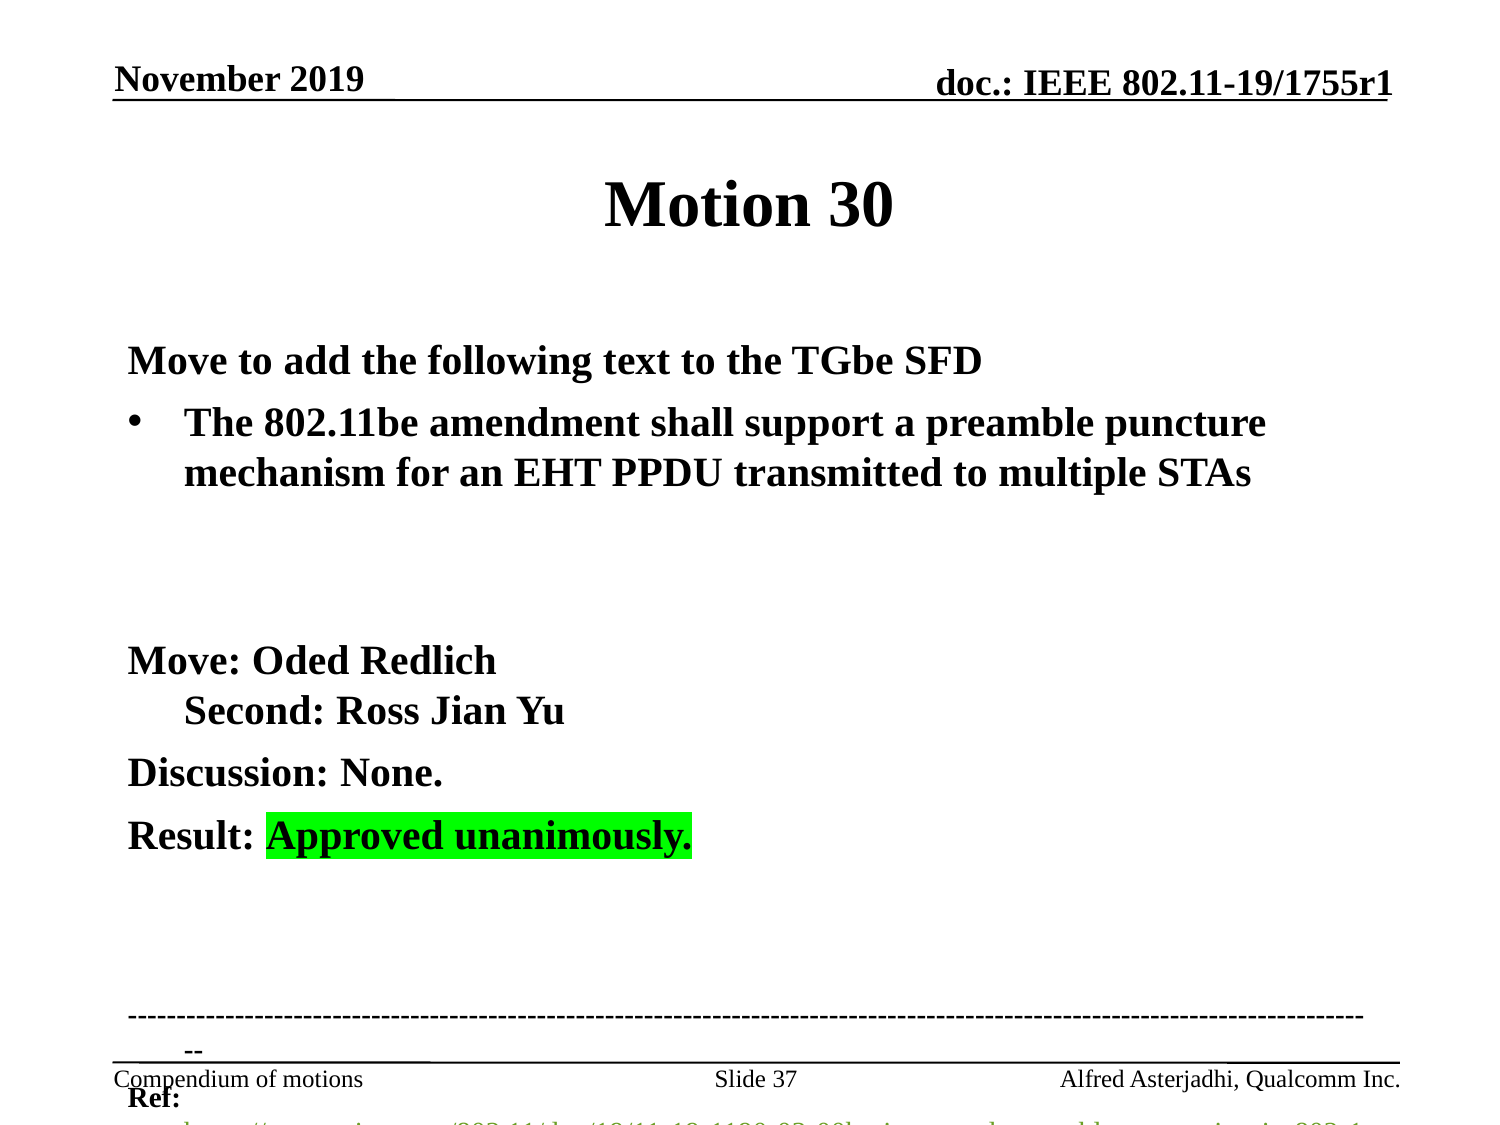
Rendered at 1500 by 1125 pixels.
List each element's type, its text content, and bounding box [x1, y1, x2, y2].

slide_number Slide 37 [712, 1061, 800, 1123]
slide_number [114, 54, 423, 100]
footer Alfred Asterjadhi, Qualcomm Inc. [878, 1061, 1402, 1093]
list Move to add the following text to the TGbe SFD The 802.11be amendment shall support a preamble puncture mechanism for an EHT PPDU transmitted to multiple STAs Move: Oded Redlich Second: Ross Jian Yu Discussion: None. Result: Approved unanimously. --------------------------------------------------------------------------------------------------------------------------------- Ref: https://mentor.ieee.org/802.11/dcn/19/11-19-1190-03-00be-improved-preamble-puncturing-in-802-11be.pptx [112, 324, 1388, 1063]
title Motion 30 [112, 112, 1388, 288]
